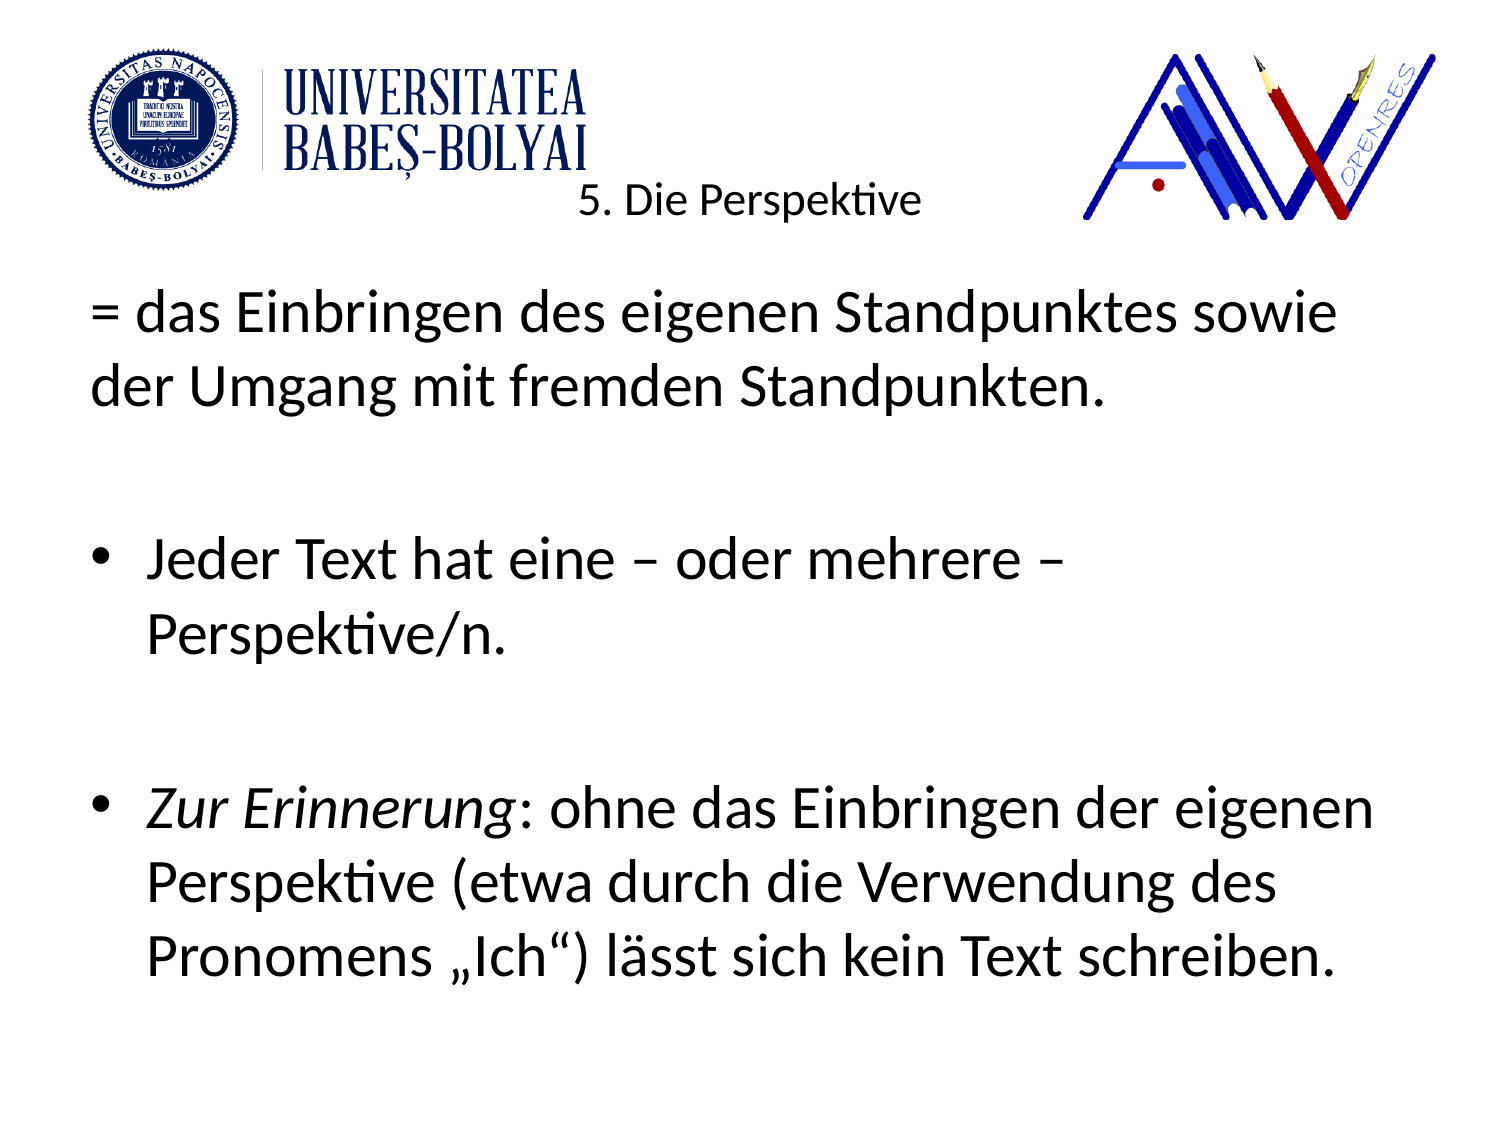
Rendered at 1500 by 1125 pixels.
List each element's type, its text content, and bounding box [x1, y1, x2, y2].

list = das Einbringen des eigenen Standpunktes sowie der Umgang mit fremden Standpunkten. Jeder Text hat eine – oder mehrere – Perspektive/n. Zur Erinnerung: ohne das Einbringen der eigenen Perspektive (etwa durch die Verwendung des Pronomens „Ich“) lässt sich kein Text schreiben. [75, 262, 1425, 1005]
picture [1425, 54, 1436, 220]
title 5. Die Perspektive [75, 45, 1425, 233]
